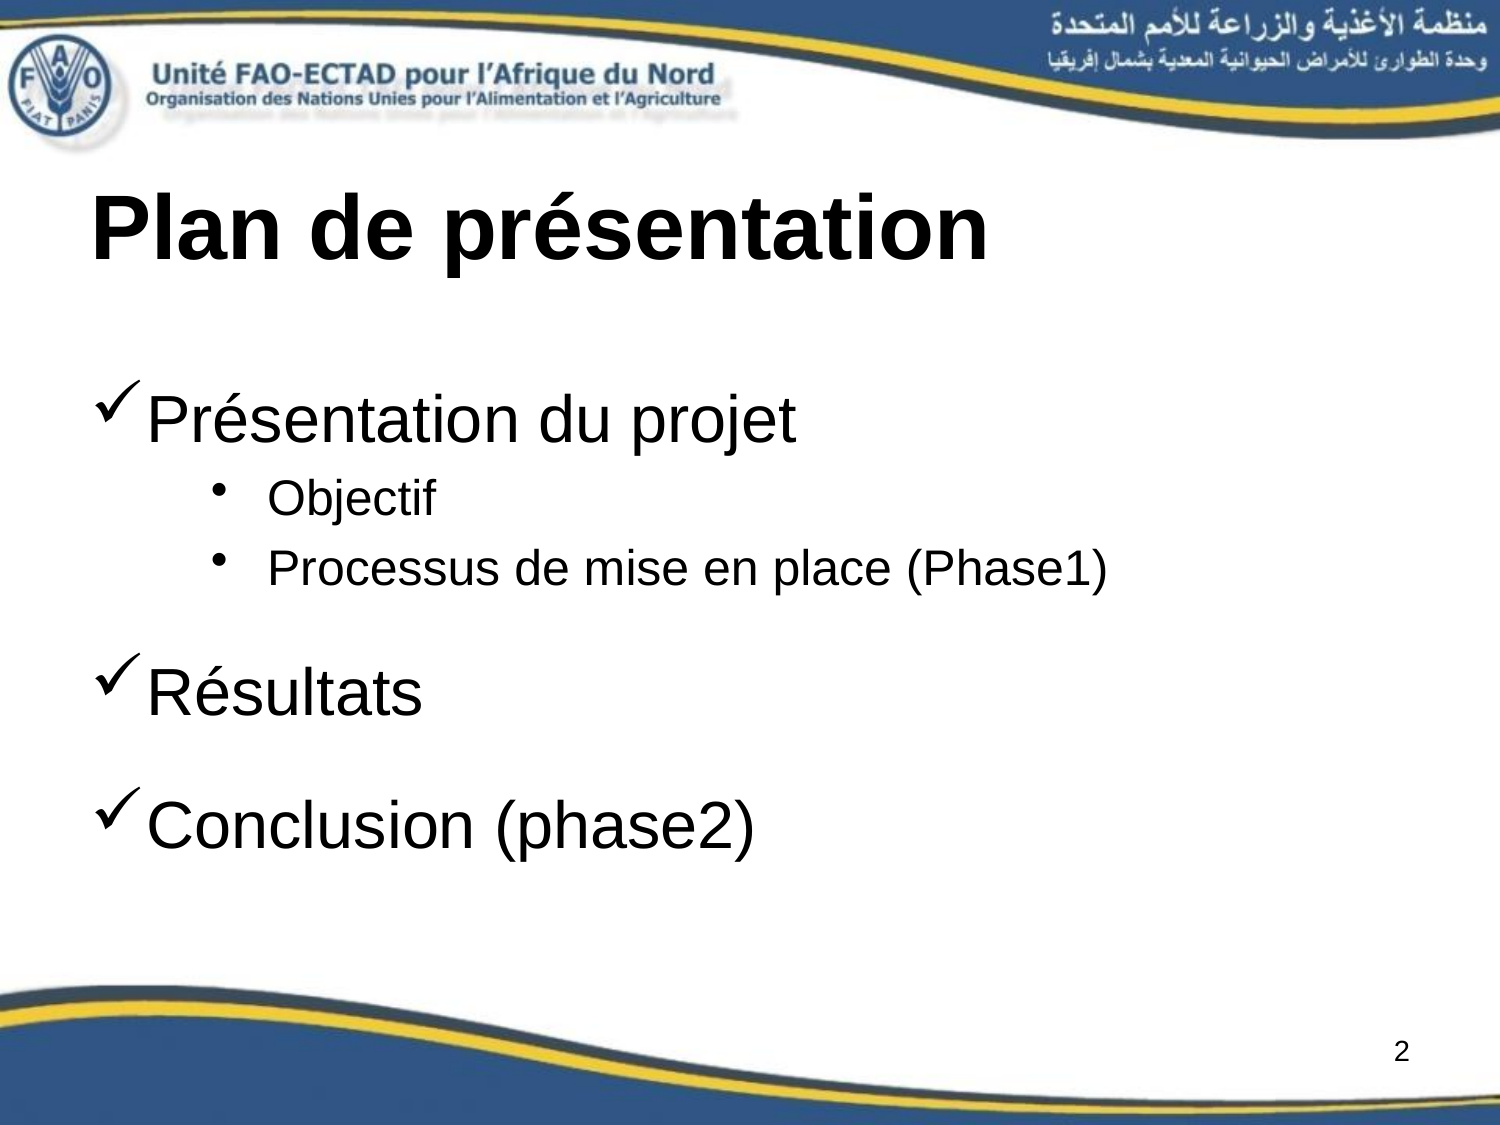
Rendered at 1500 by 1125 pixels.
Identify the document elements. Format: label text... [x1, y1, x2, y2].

title Plan de présentation [74, 163, 1426, 282]
picture [0, 0, 1500, 1125]
list Présentation du projet Objectif Processus de mise en place (Phase1) Résultats Conclusion (phase2) [74, 327, 1426, 903]
slide_number 2 [1074, 1024, 1426, 1103]
